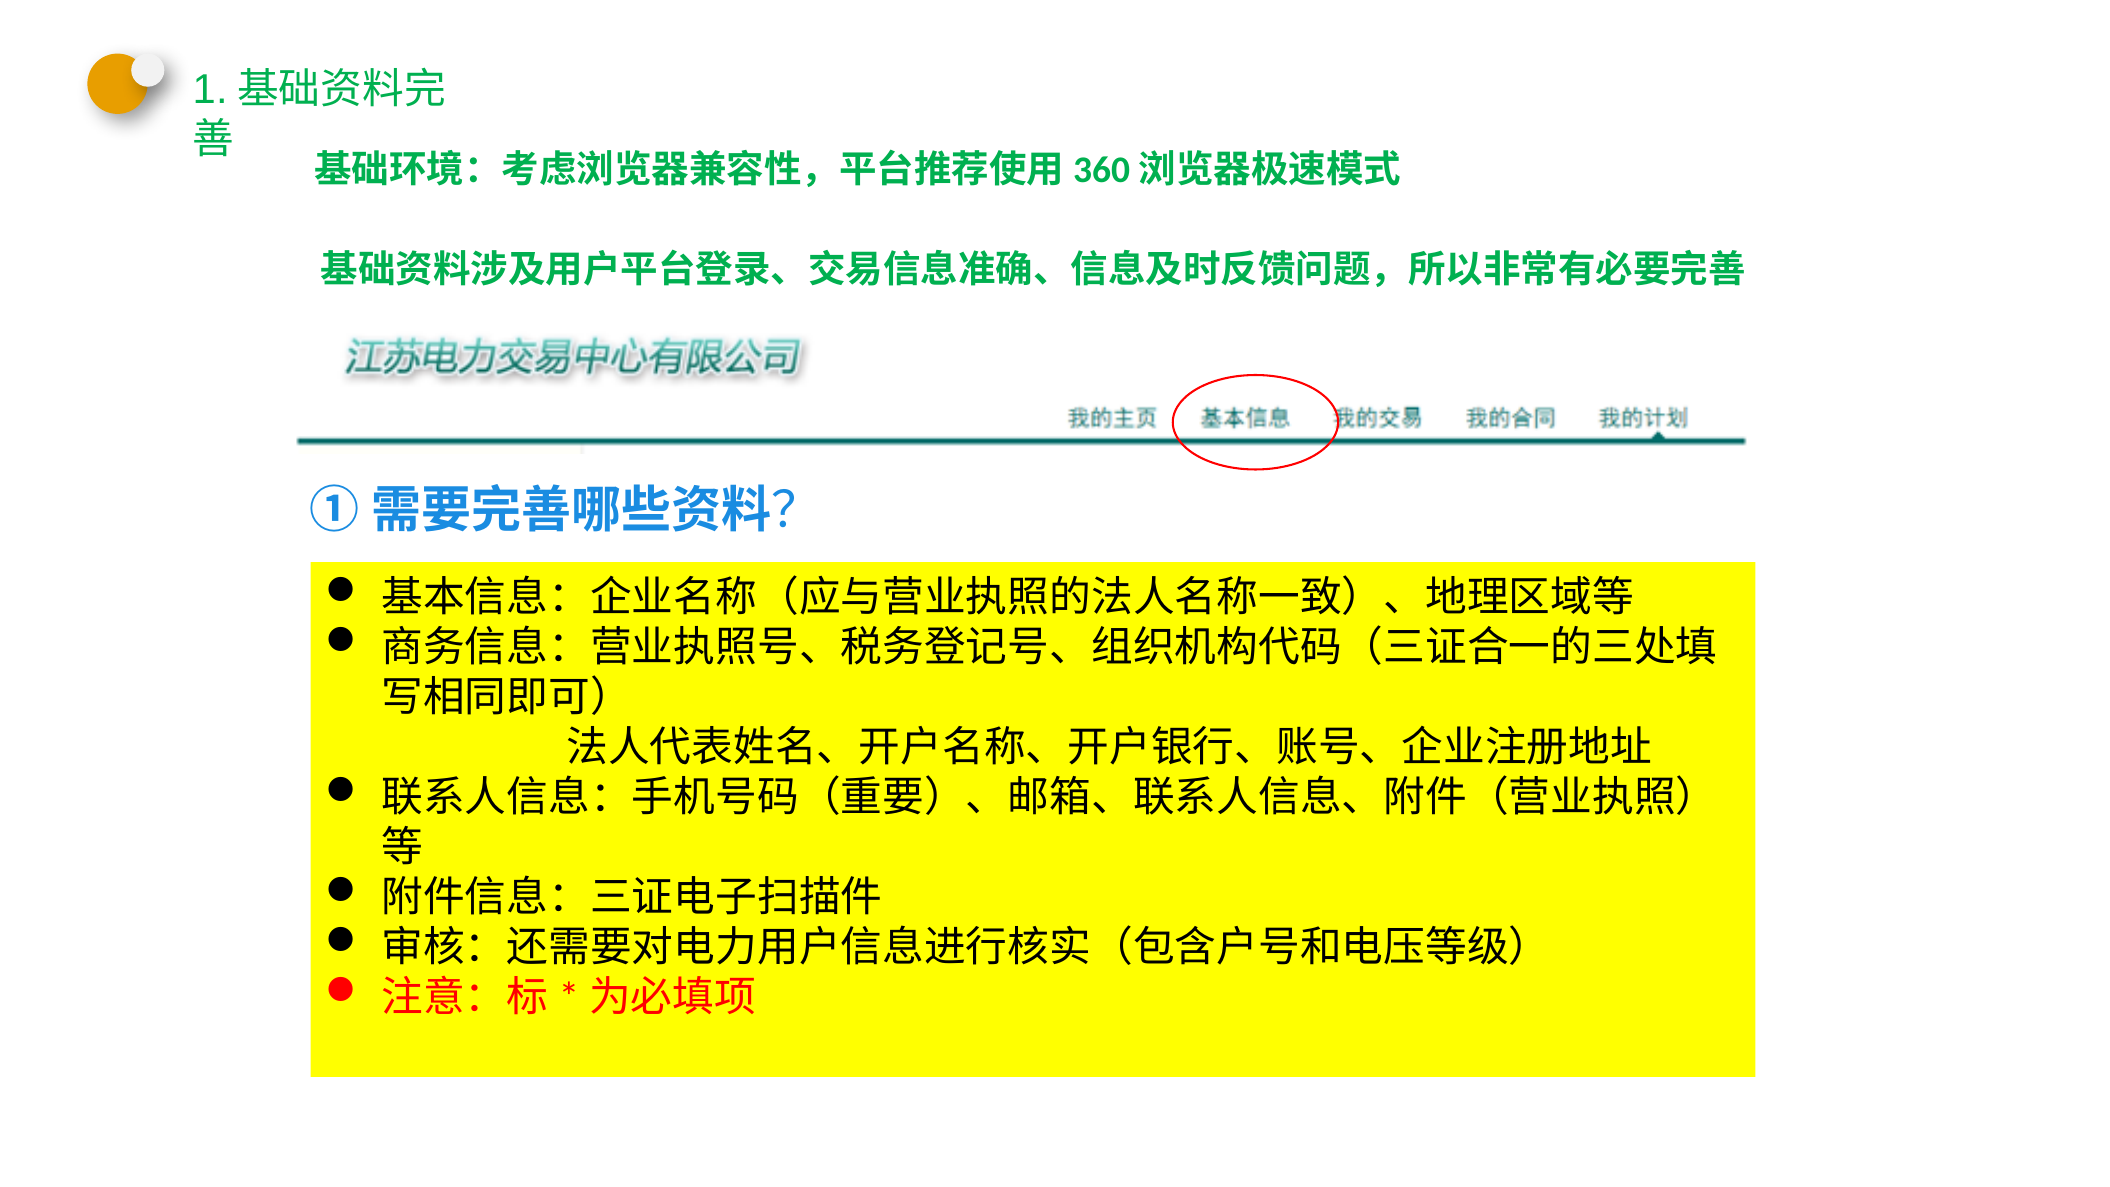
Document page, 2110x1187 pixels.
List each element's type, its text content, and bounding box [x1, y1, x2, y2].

text_box ①需要完善哪些资料？ [294, 470, 878, 545]
text_box 基础环境：考虑浏览器兼容性，平台推荐使用360浏览器极速模式 [275, 137, 1441, 198]
text_box [130, 52, 166, 88]
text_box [289, 328, 1757, 470]
text_box 基础资料涉及用户平台登录、交易信息准确、信息及时反馈问题，所以非常有必要完善 [305, 237, 1783, 298]
text_box 基本信息：企业名称（应与营业执照的法人名称一致）、地理区域等 商务信息：营业执照号、税务登记号、组织机构代码（三证合一的三处填写相同即可） 法人代表姓名、开户名称、开户银行、账号、企业注册地址 联系人信息：手机号码（重要）、邮箱、联系人信息、附件（营业执照）等 附件信息：三证电子扫描件 审核：还需要对电力用户信息进行核实（包含户号和电压等级） 注意：标*为必填项 [310, 562, 1756, 1077]
text_box [86, 52, 142, 115]
text_box 请替换文字内容 [235, 475, 668, 562]
text_box 1.基础资料完善 [176, 53, 500, 114]
